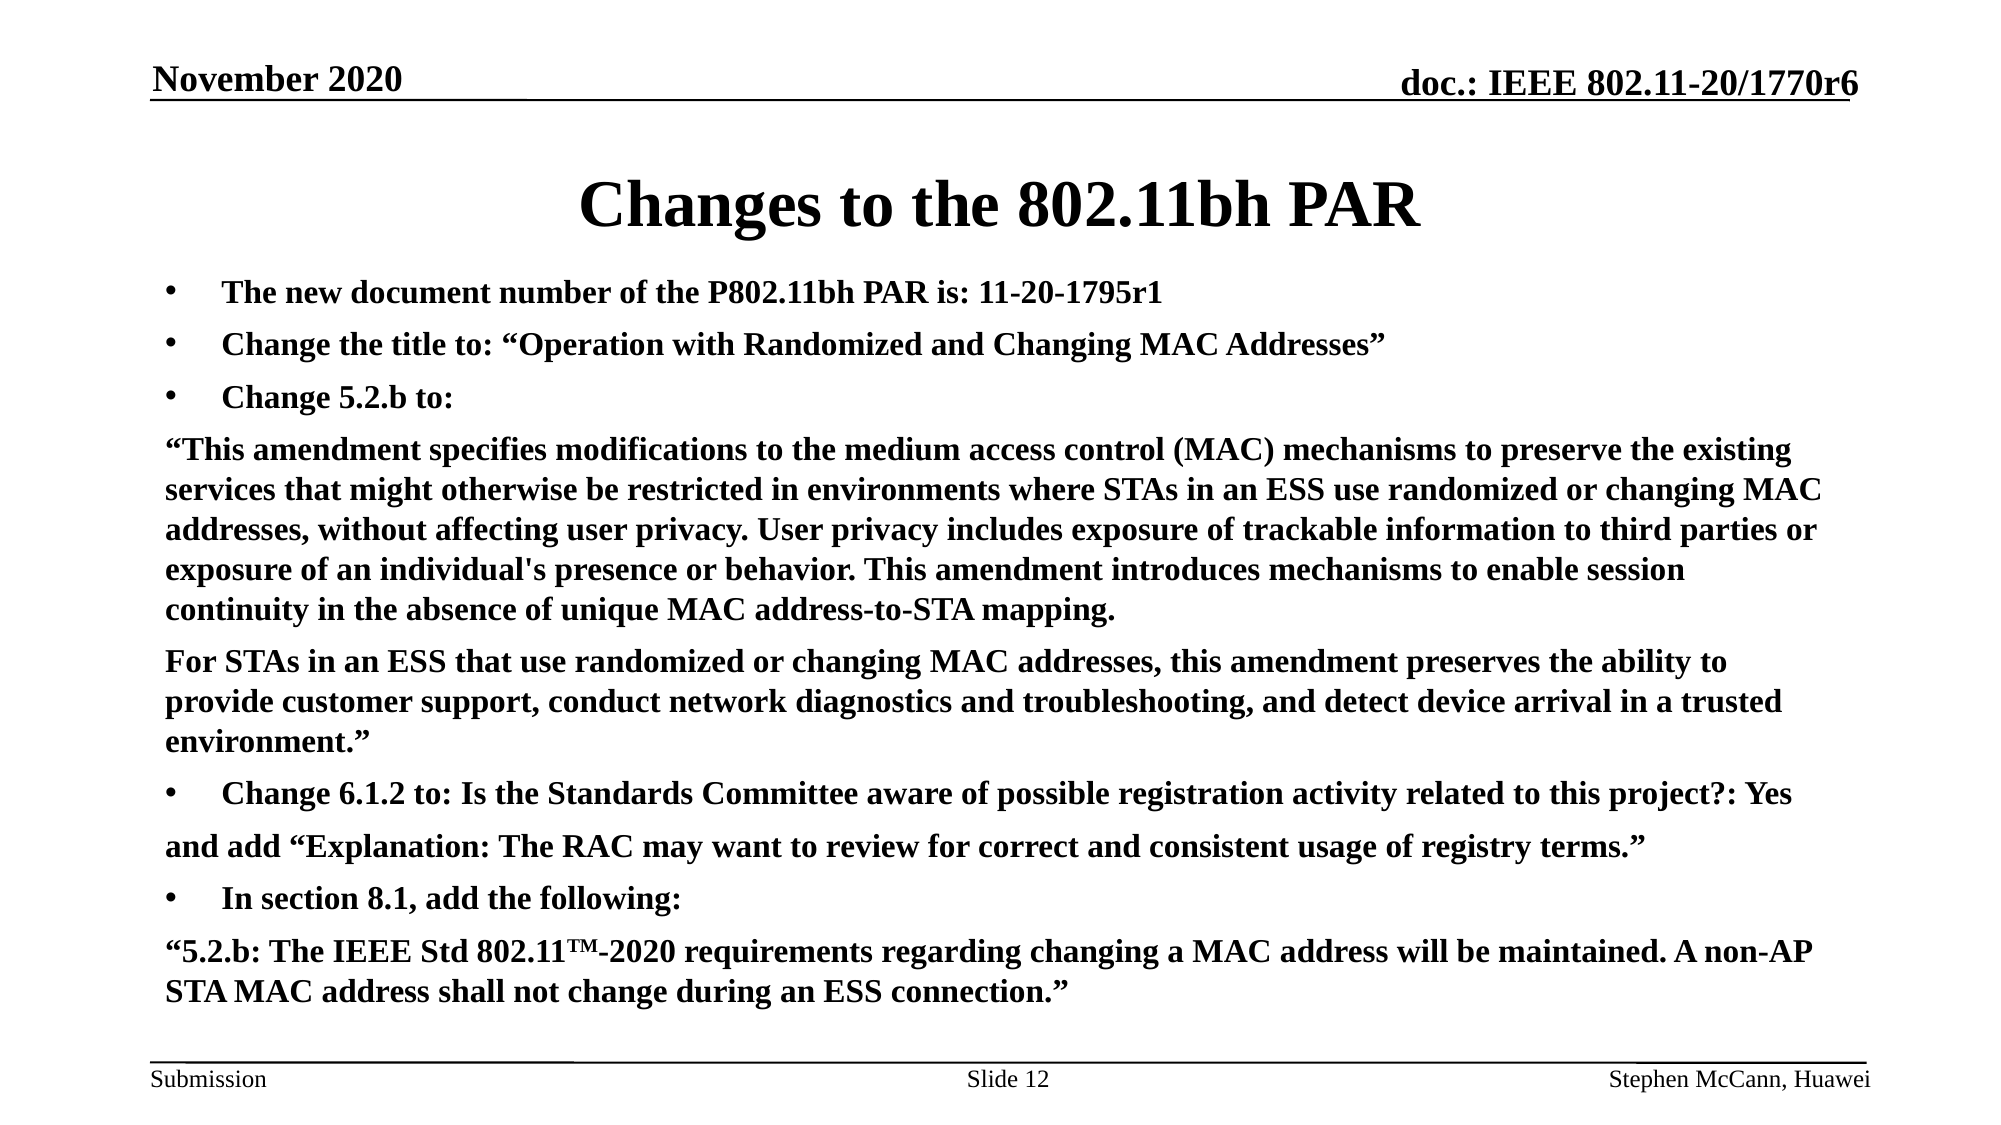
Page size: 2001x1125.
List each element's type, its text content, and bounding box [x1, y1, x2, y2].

footer Stephen McCann, Huawei [1174, 1061, 1872, 1093]
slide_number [152, 54, 563, 100]
slide_number Slide 12 [950, 1061, 1067, 1123]
title Changes to the 802.11bh PAR [149, 112, 1850, 262]
list The new document number of the P802.11bh PAR is: 11-20-1795r1 Change the title to: “Operation with Randomized and Changing MAC Addresses” Change 5.2.b to: “This amendment specifies modifications to the medium access control (MAC) mechanisms to preserve the existing services that might otherwise be restricted in environments where STAs in an ESS use randomized or changing MAC addresses, without affecting user privacy. User privacy includes exposure of trackable information to third parties or exposure of an individual's presence or behavior. This amendment introduces mechanisms to enable session continuity in the absence of unique MAC address-to-STA mapping. For STAs in an ESS that use randomized or changing MAC addresses, this amendment preserves the ability to provide customer support, conduct network diagnostics and troubleshooting, and detect device arrival in a trusted environment.” Change 6.1.2 to: Is the Standards Committee aware of possible registration activity related to this project?: Yes and add “Explanation: The RAC may want to review for correct and consistent usage of registry terms.” In section 8.1, add the following: “5.2.b: The IEEE Std 802.11TM-2020 requirements regarding changing a MAC address will be maintained. A non-AP STA MAC address shall not change during an ESS connection.” [149, 262, 1850, 1013]
